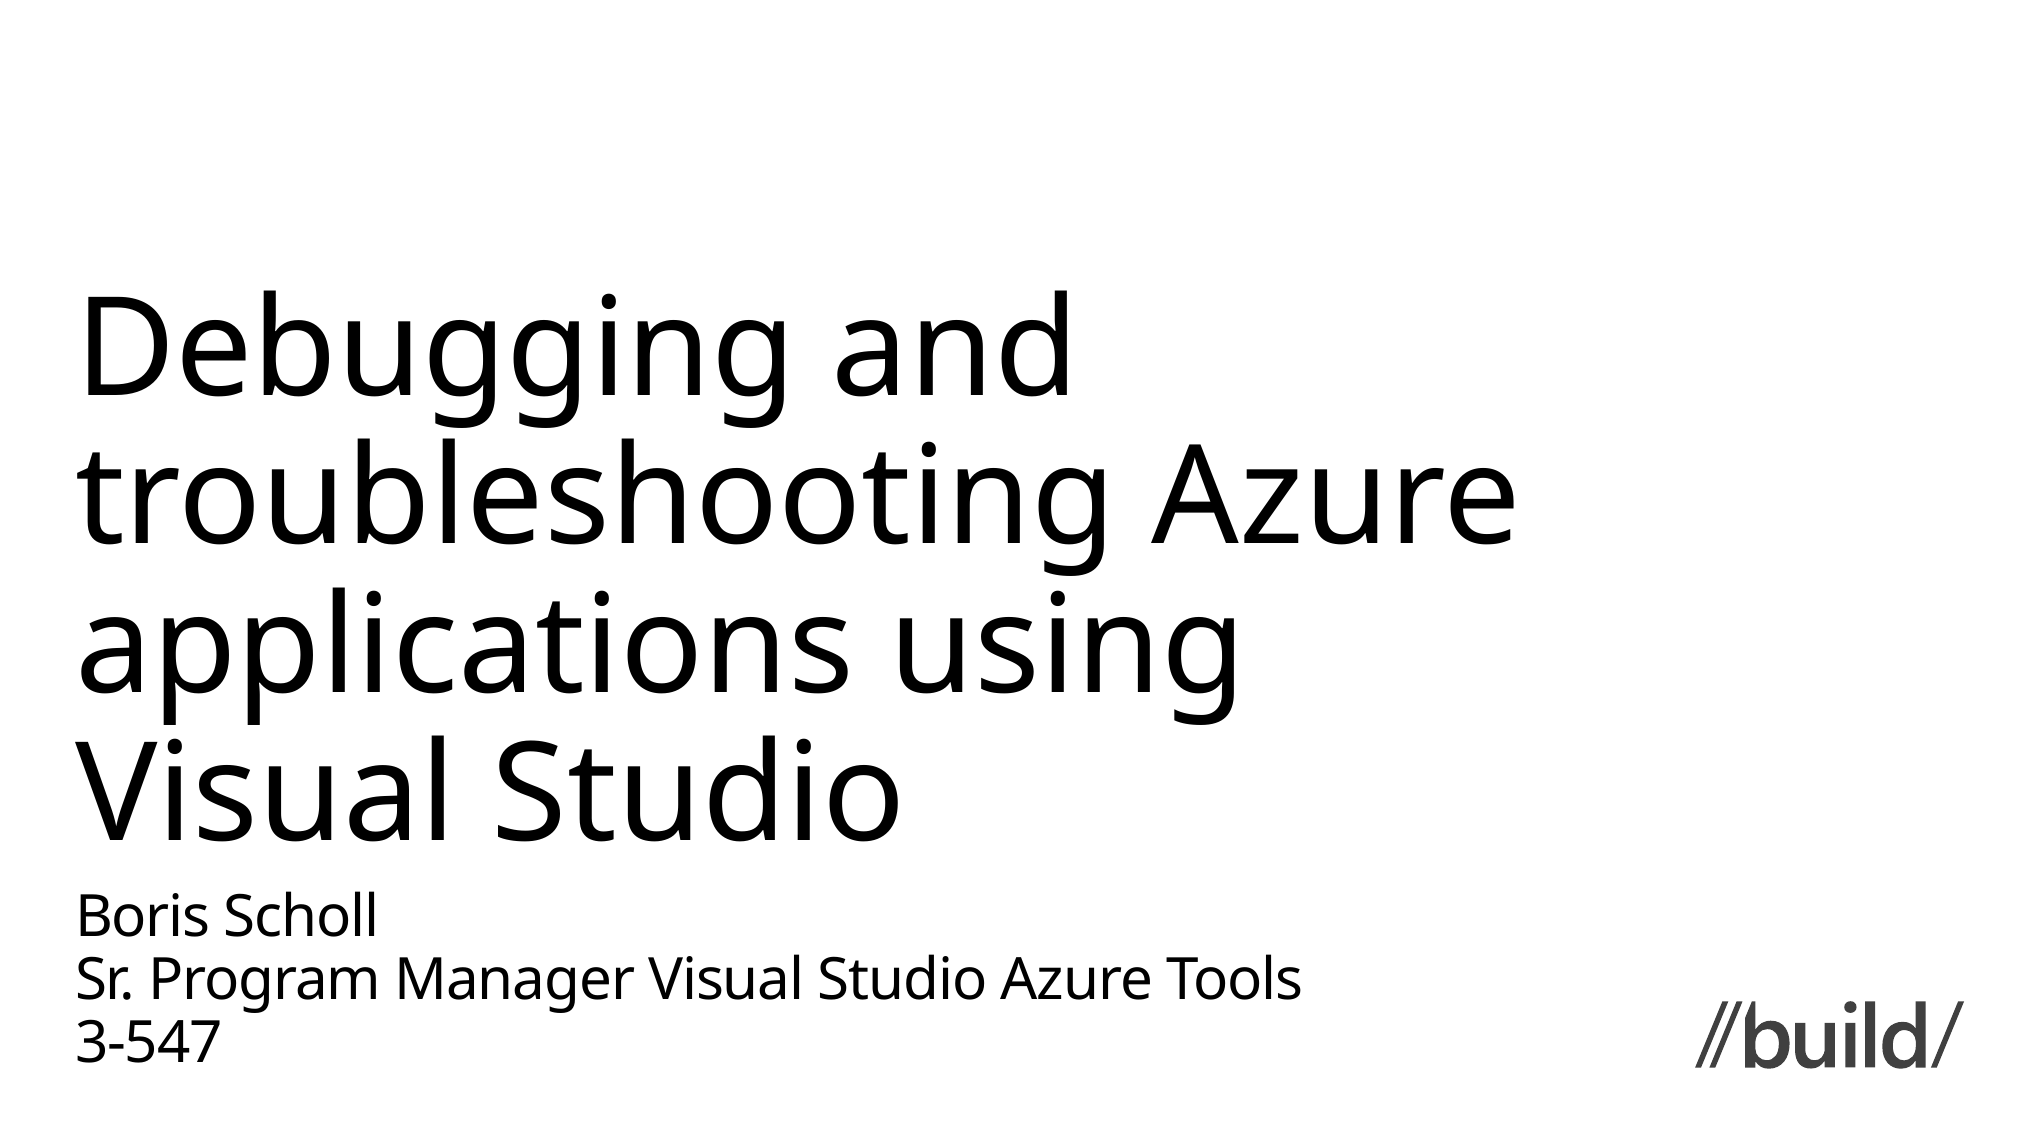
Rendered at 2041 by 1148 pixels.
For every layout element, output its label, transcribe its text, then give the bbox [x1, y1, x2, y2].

title Debugging and troubleshooting Azure applications using Visual Studio [45, 498, 1996, 649]
subtitle Boris Scholl Sr. Program Manager Visual Studio Azure Tools 3-547 [45, 948, 1546, 1099]
